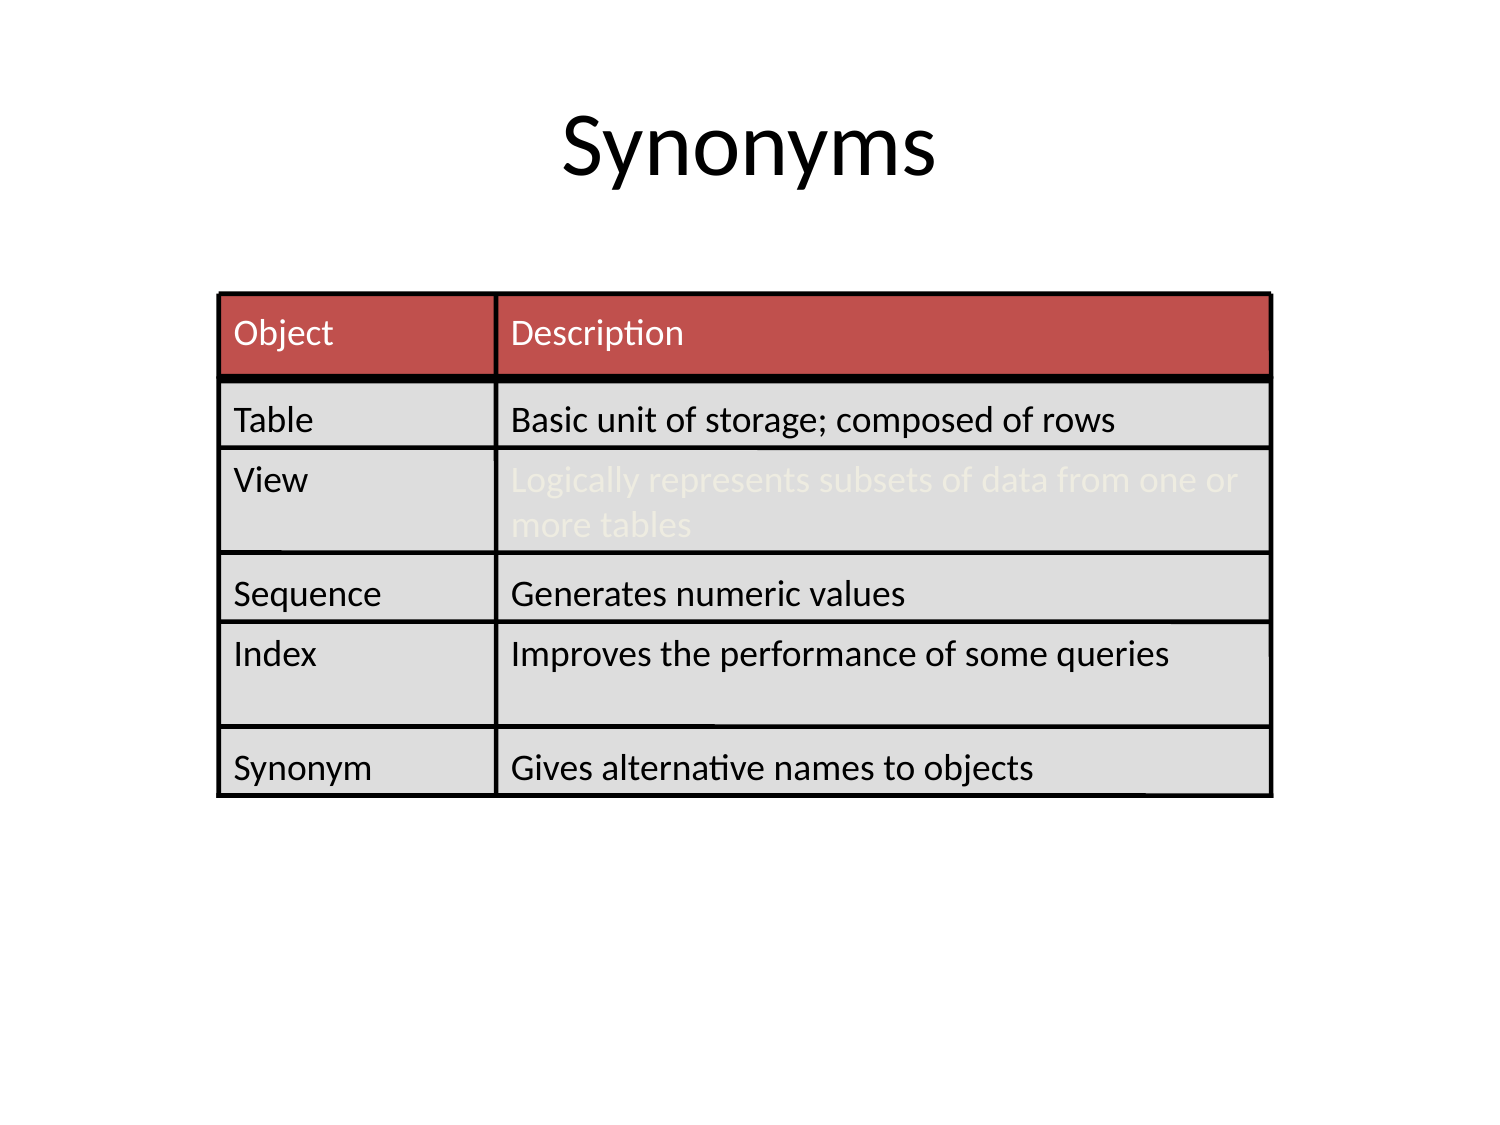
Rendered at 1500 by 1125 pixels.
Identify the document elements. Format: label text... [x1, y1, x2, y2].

text_box Logically represents subsets of data from one or more tables [497, 448, 1271, 552]
text_box Synonym [219, 727, 496, 795]
text_box Table [219, 379, 496, 447]
title Synonyms [75, 45, 1425, 233]
text_box View [219, 448, 496, 552]
text_box Sequence [219, 553, 496, 621]
text_box Description [497, 294, 1271, 378]
text_box Gives alternative names to objects [497, 727, 1271, 795]
text_box Index [219, 622, 496, 726]
text_box Generates numeric values [497, 553, 1271, 621]
text_box Basic unit of storage; composed of rows [497, 379, 1271, 447]
text_box Improves the performance of some queries [497, 622, 1271, 726]
text_box Object [219, 294, 496, 378]
